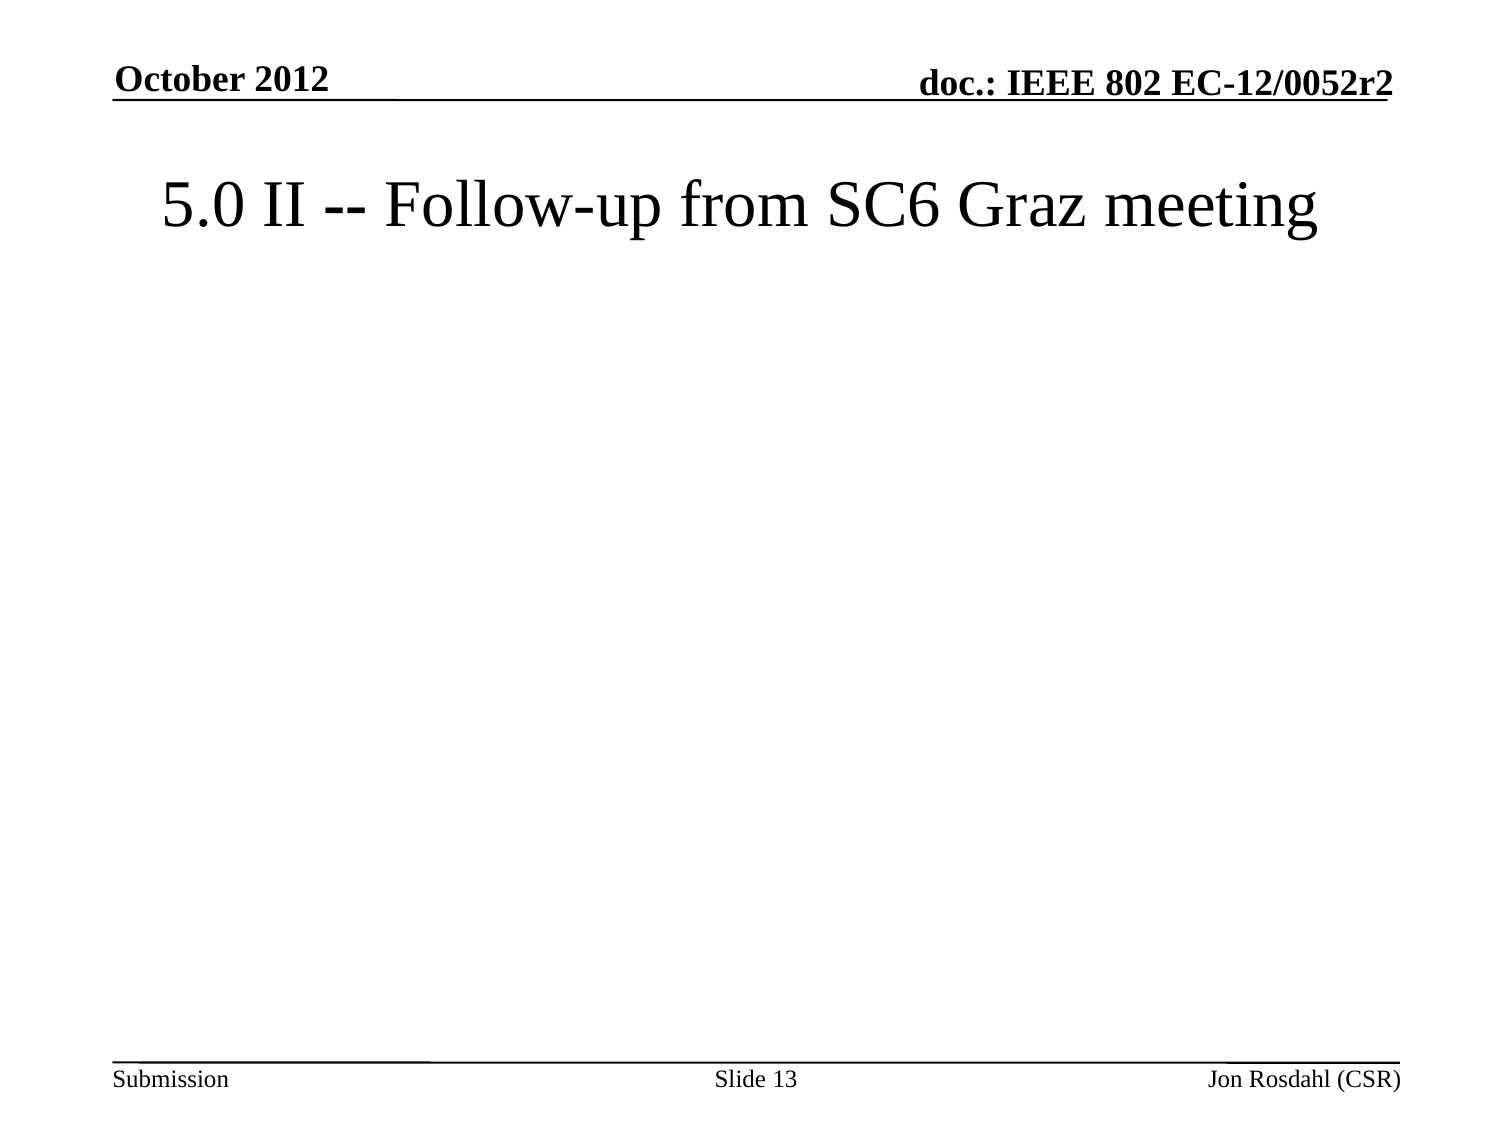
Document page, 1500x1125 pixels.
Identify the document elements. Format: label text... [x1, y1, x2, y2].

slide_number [114, 54, 423, 100]
title 5.0 II -- Follow-up from SC6 Graz meeting [112, 112, 1388, 288]
footer Jon Rosdahl (CSR) [878, 1061, 1402, 1093]
slide_number Slide 13 [712, 1061, 800, 1123]
